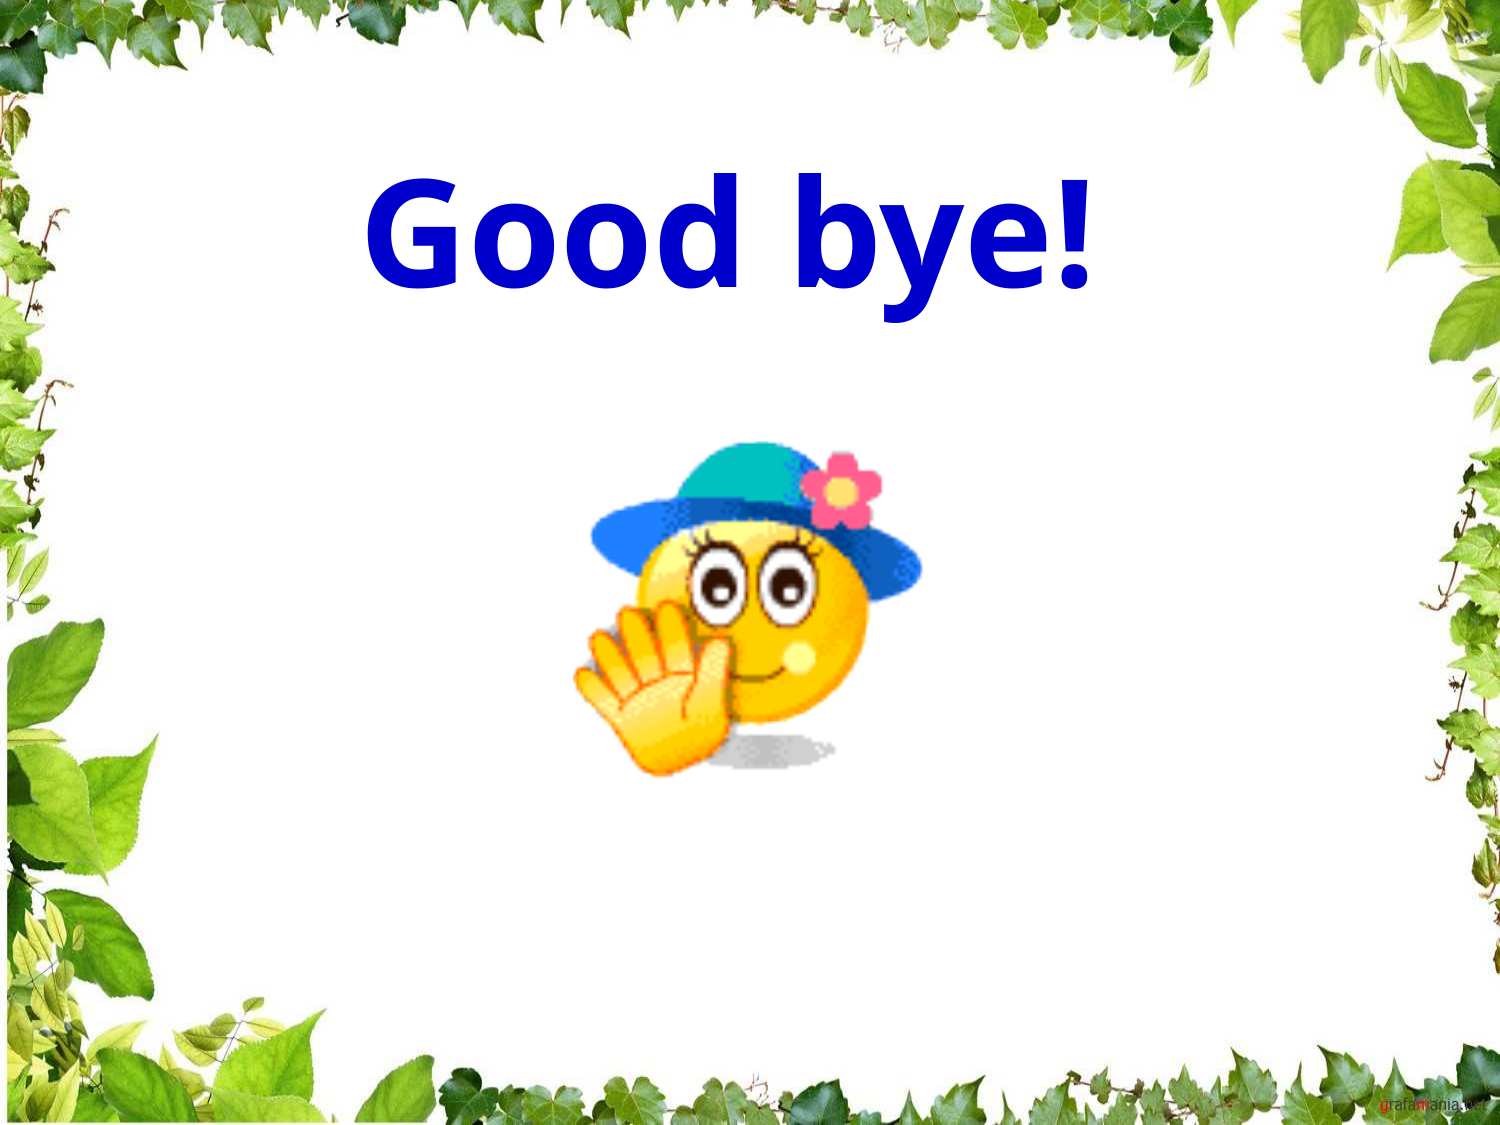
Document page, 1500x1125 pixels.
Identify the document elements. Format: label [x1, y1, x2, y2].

picture [572, 432, 928, 787]
list [0, 0, 1500, 1125]
